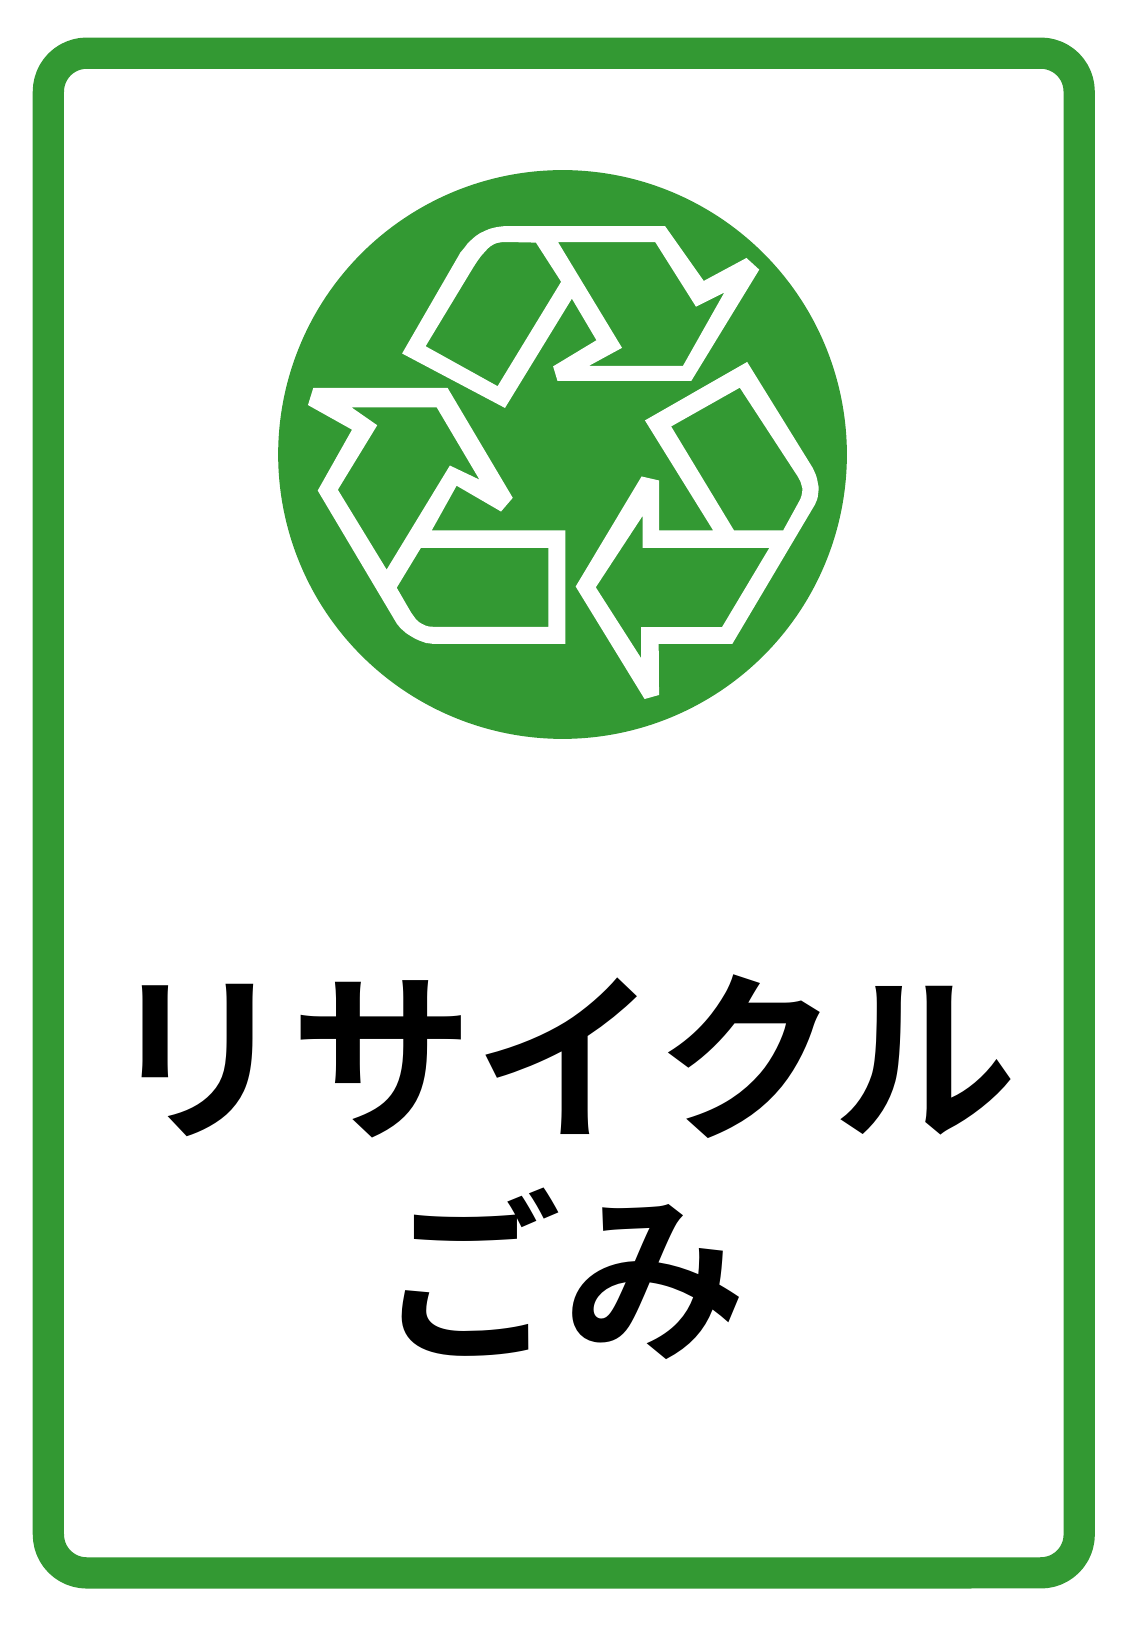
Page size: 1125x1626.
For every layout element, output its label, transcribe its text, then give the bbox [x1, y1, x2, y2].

text_box [46, 51, 1082, 935]
text_box リサイクル ごみ [0, 935, 1125, 1391]
text_box [46, 1391, 1082, 1576]
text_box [277, 169, 848, 740]
